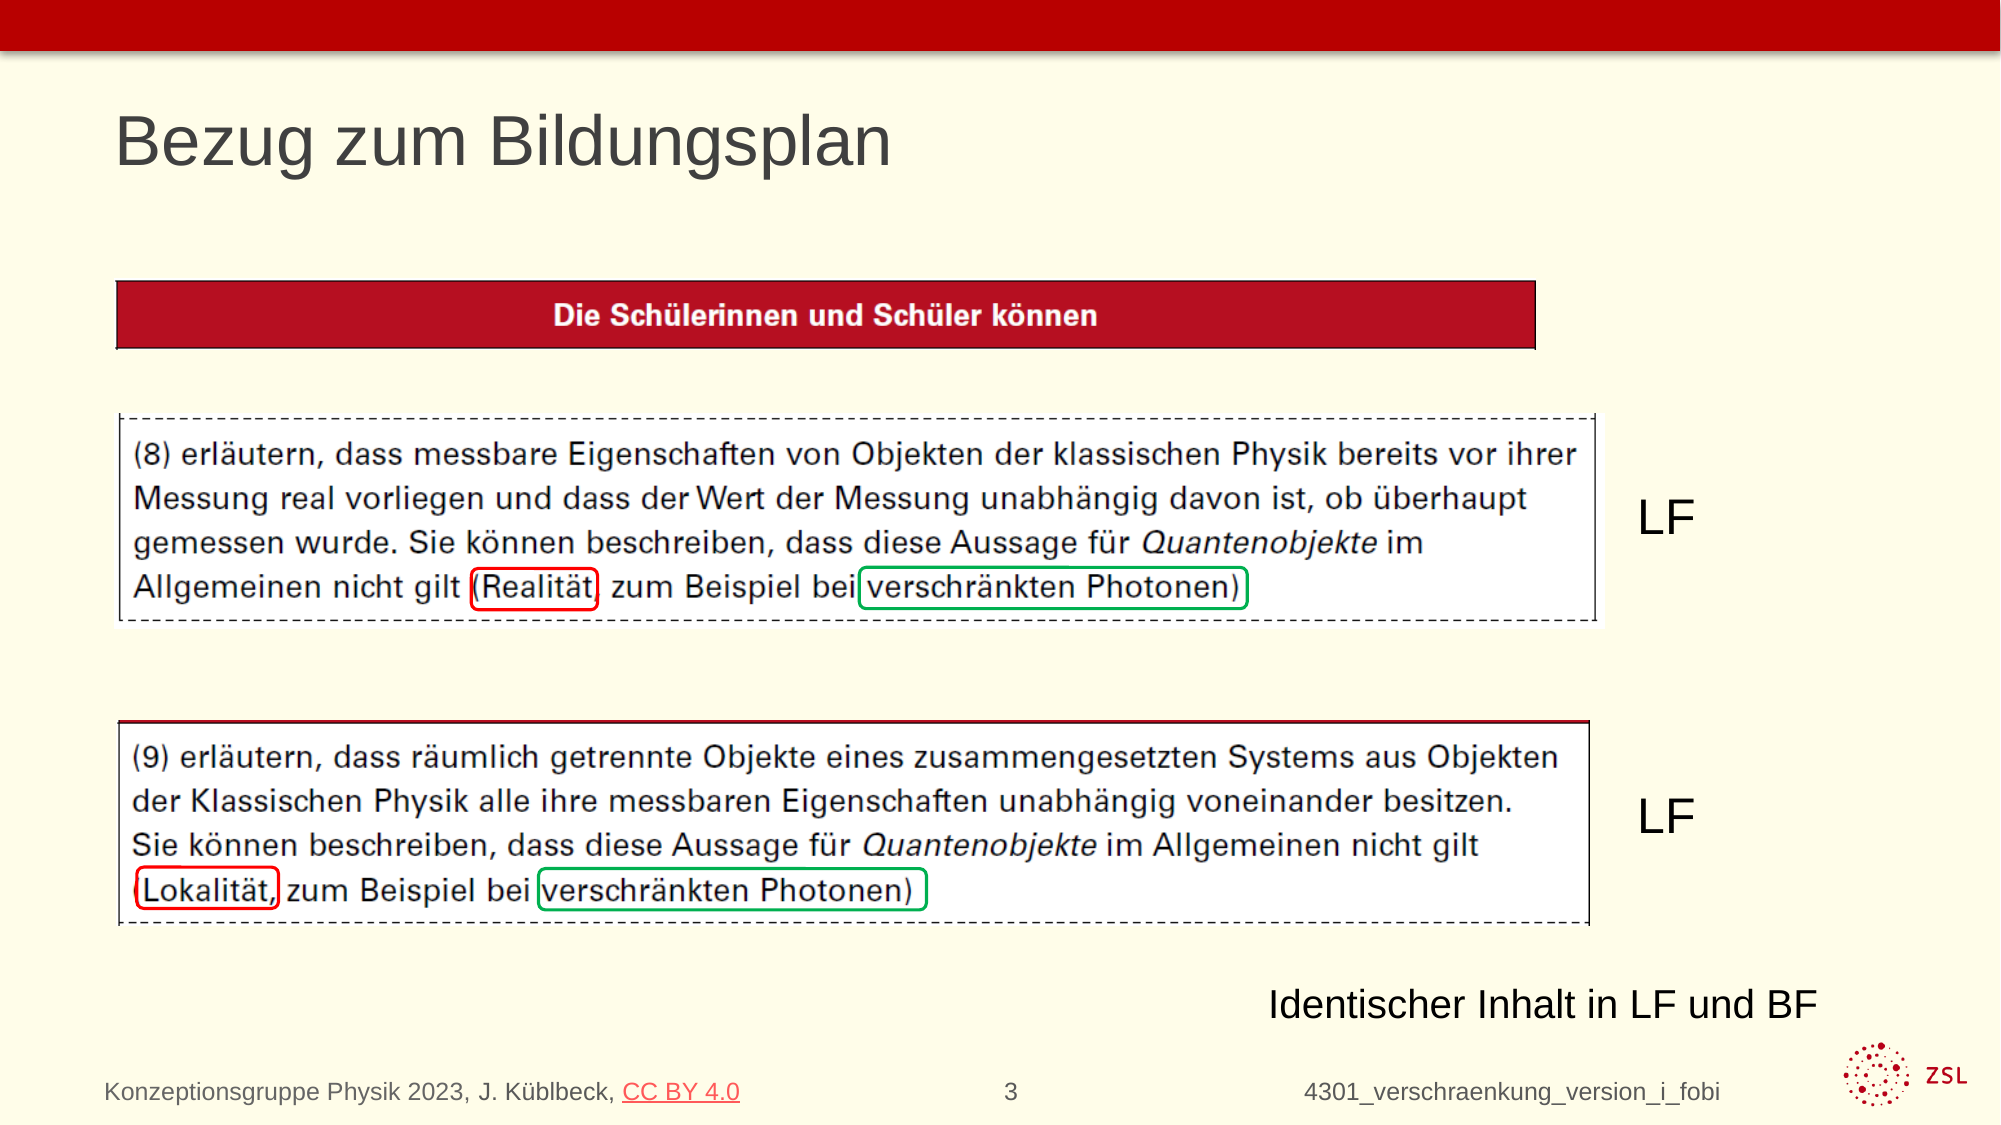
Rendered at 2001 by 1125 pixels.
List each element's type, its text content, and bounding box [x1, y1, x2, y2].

text_box LF [1596, 776, 1827, 871]
text_box Identischer Inhalt in LF und BF [1189, 970, 1858, 1066]
picture [116, 720, 1590, 927]
picture [113, 413, 1605, 629]
picture [1842, 1041, 1968, 1107]
text_box LF [1610, 477, 1827, 572]
picture [113, 278, 1536, 350]
title Bezug zum Bildungsplan [99, 90, 1900, 185]
